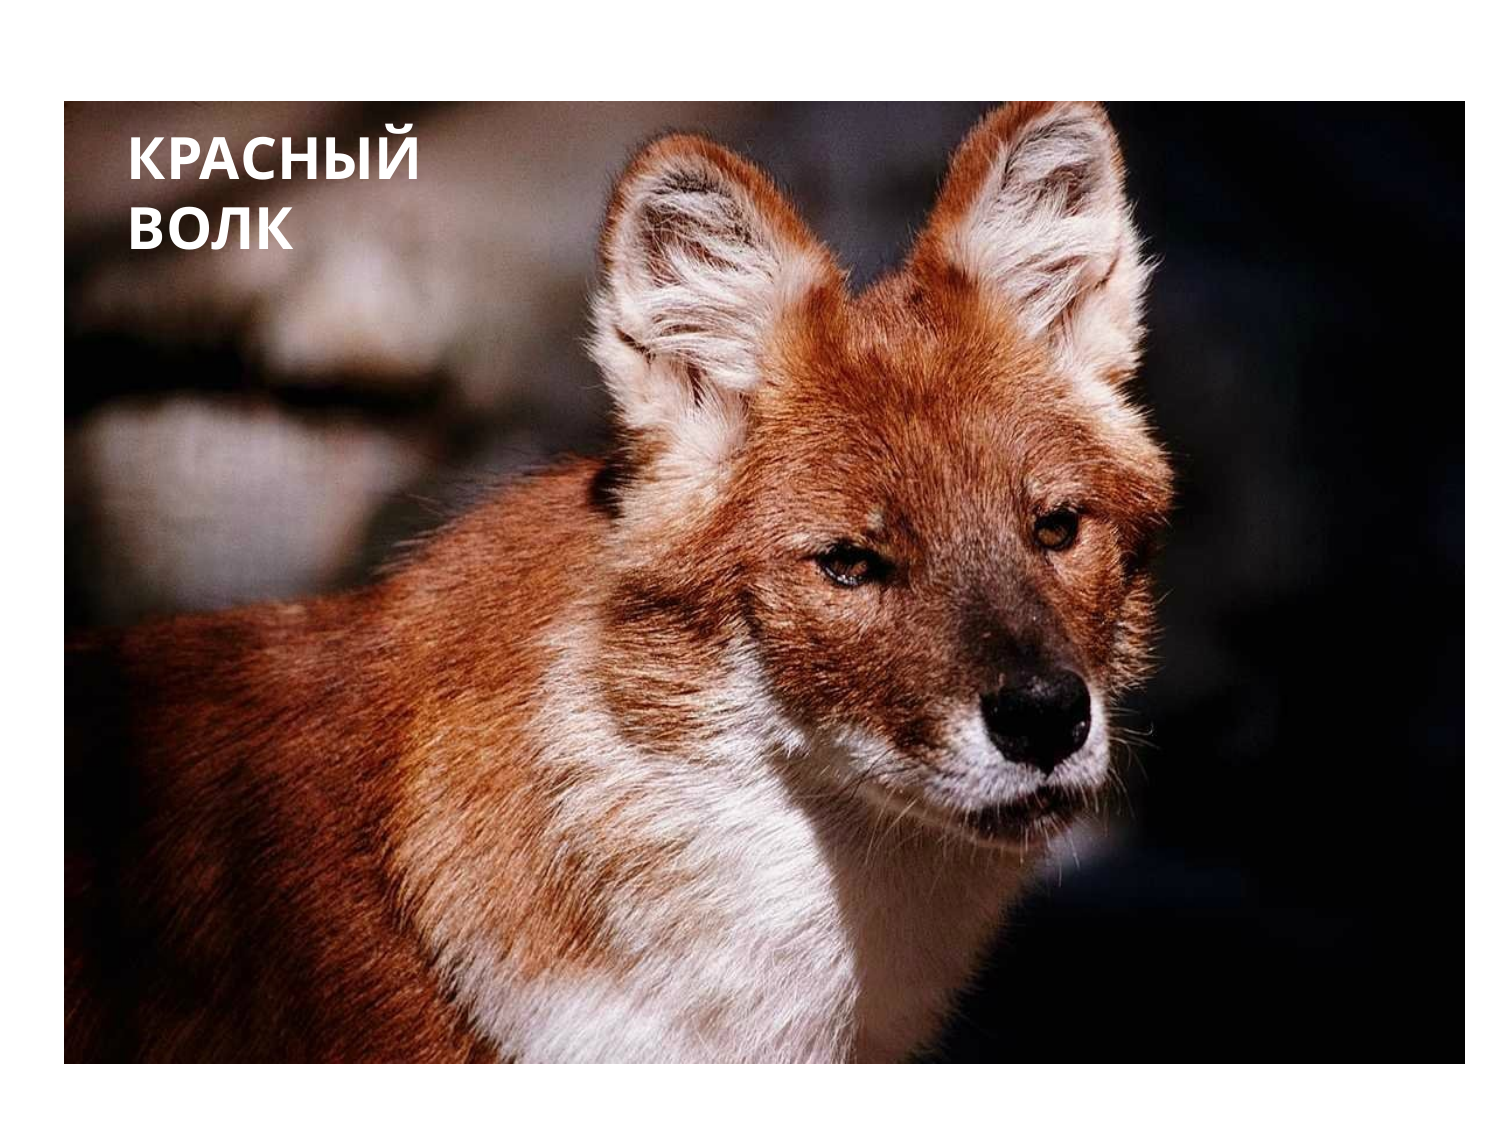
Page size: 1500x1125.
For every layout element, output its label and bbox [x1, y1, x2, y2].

list [64, 101, 1466, 1065]
